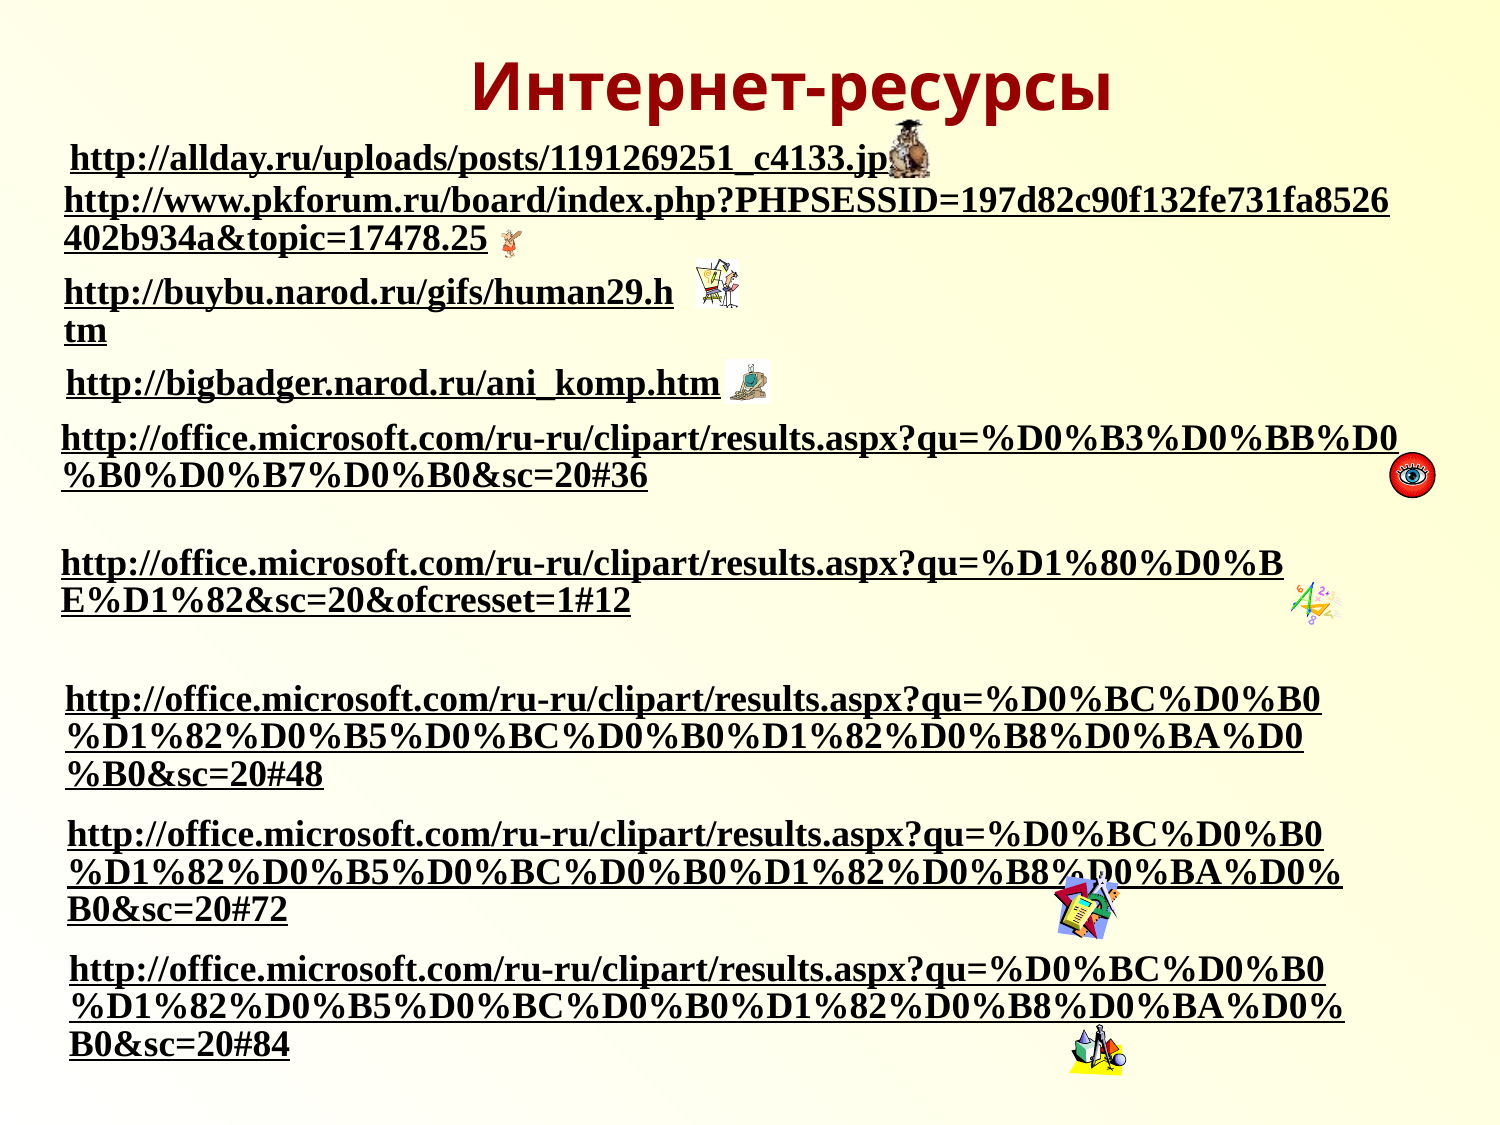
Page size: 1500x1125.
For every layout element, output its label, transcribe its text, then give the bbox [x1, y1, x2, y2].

text_box http://office.microsoft.com/ru-ru/clipart/results.aspx?qu=%D0%B3%D0%BB%D0%B0%D0%B7%D0%B0&sc=20#36 [45, 405, 1441, 511]
text_box http://office.microsoft.com/ru-ru/clipart/results.aspx?qu=%D1%80%D0%BE%D1%82&sc=20&ofcresset=1#12 [45, 530, 1319, 636]
text_box http://office.microsoft.com/ru-ru/clipart/results.aspx?qu=%D0%BC%D0%B0%D1%82%D0%B5%D0%BC%D0%B0%D1%82%D0%B8%D0%BA%D0%B0&sc=20#48 [50, 666, 1353, 772]
picture [724, 358, 771, 405]
picture [1068, 1023, 1127, 1077]
text_box http://office.microsoft.com/ru-ru/clipart/results.aspx?qu=%D0%BC%D0%B0%D1%82%D0%B5%D0%BC%D0%B0%D1%82%D0%B8%D0%BA%D0%B0&sc=20#84 [54, 936, 1371, 1042]
text_box http://www.pkforum.ru/board/index.php?PHPSESSID=197d82c90f132fe731fa8526402b934a&topic=17478.25 [48, 167, 1409, 273]
text_box http://bigbadger.narod.ru/ani_komp.htm [50, 350, 747, 410]
text_box http://buybu.narod.ru/gifs/human29.htm [48, 259, 692, 365]
text_box http://allday.ru/uploads/posts/1191269251_c4133.jpg [54, 125, 883, 167]
picture [1388, 451, 1437, 499]
text_box http://office.microsoft.com/ru-ru/clipart/results.aspx?qu=%D0%BC%D0%B0%D1%82%D0%B5%D0%BC%D0%B0%D1%82%D0%B8%D0%BA%D0%B0&sc=20#72 [52, 802, 1359, 907]
picture [1053, 870, 1122, 941]
picture [695, 259, 739, 309]
picture [1290, 580, 1343, 626]
picture [888, 118, 930, 179]
picture [494, 226, 526, 259]
text_box Интернет-ресурсы [454, 36, 1130, 132]
